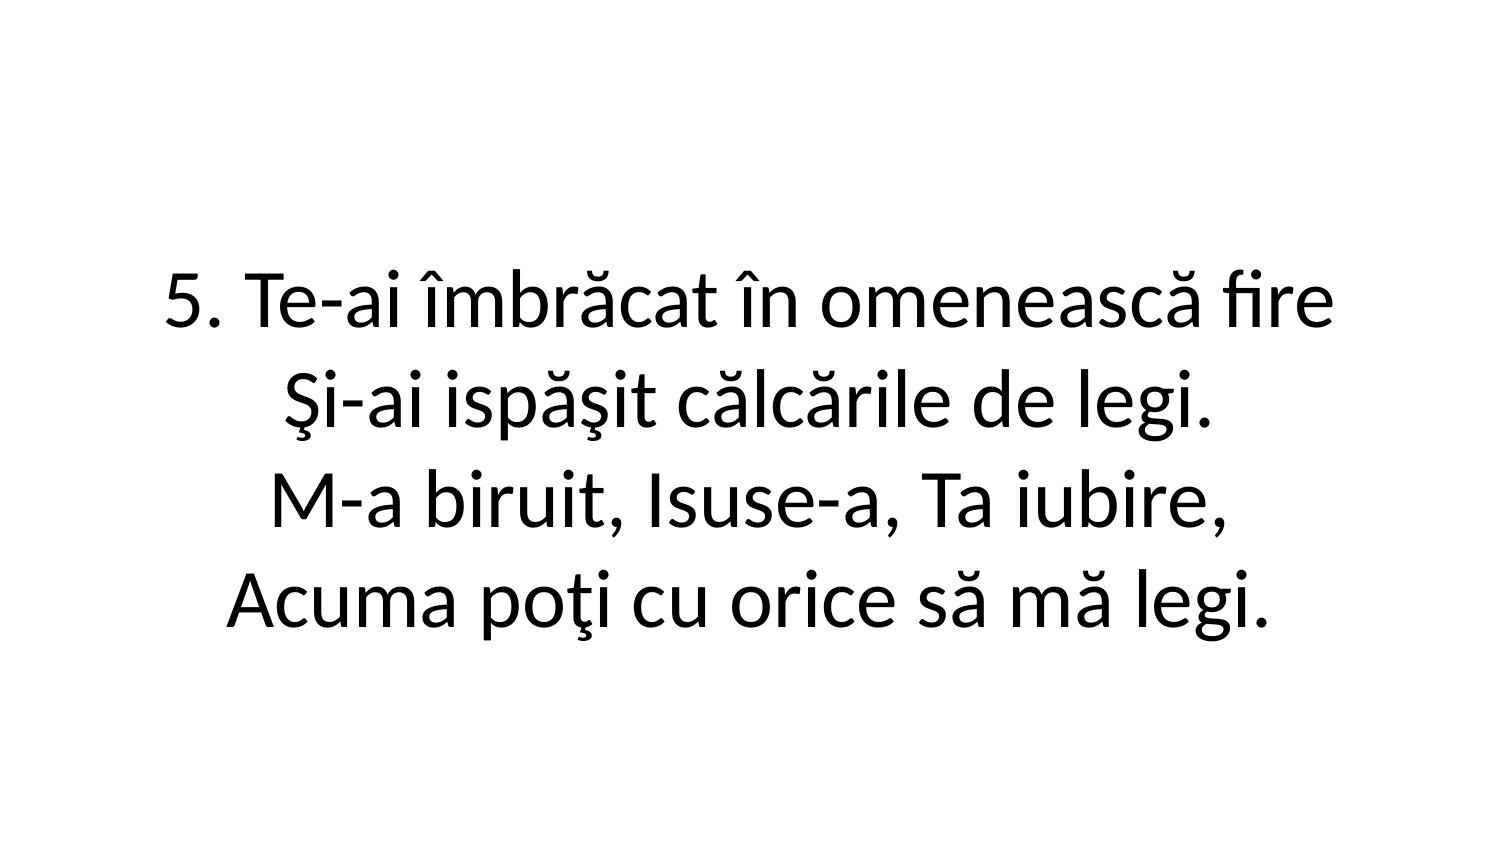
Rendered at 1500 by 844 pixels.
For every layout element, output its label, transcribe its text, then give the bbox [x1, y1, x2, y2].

text_box 5. Te-ai îmbrăcat în omenească fire Şi-ai ispăşit călcările de legi. M-a biruit, Isuse-a, Ta iubire, Acuma poţi cu orice să mă legi. [147, 192, 1353, 652]
